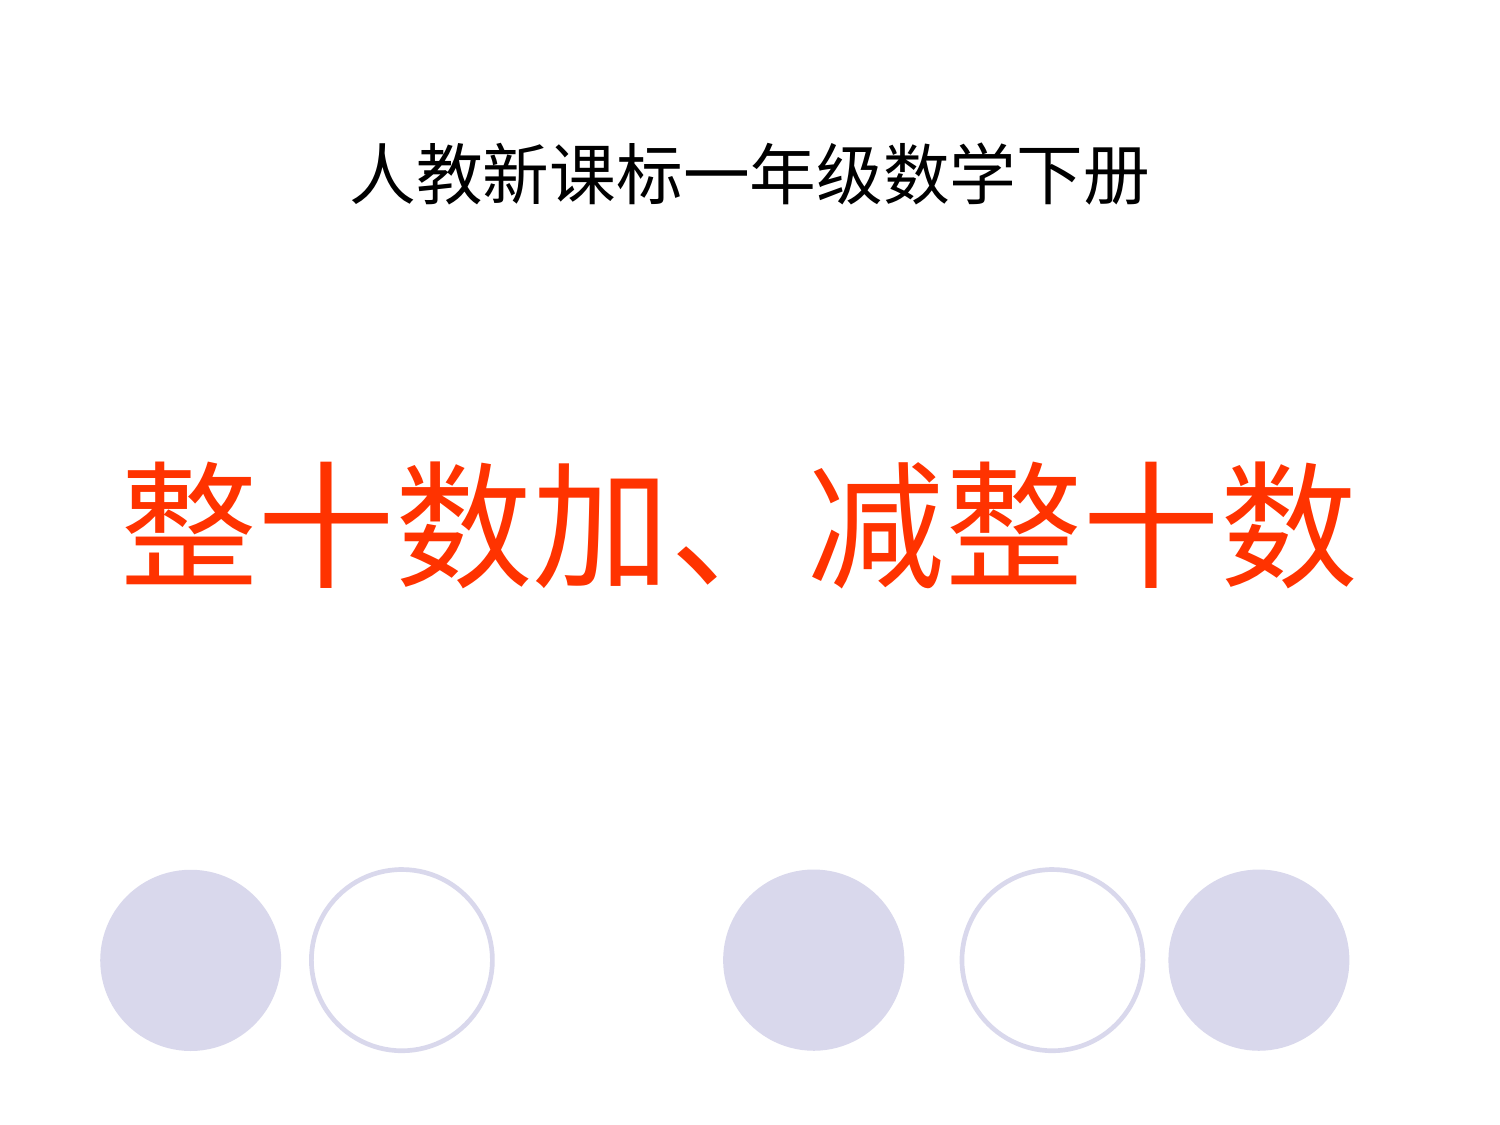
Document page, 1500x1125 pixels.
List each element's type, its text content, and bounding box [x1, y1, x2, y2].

text_box 人教新课标一年级数学下册 [183, 125, 1317, 221]
text_box 整十数加、减整十数 [105, 432, 1373, 613]
